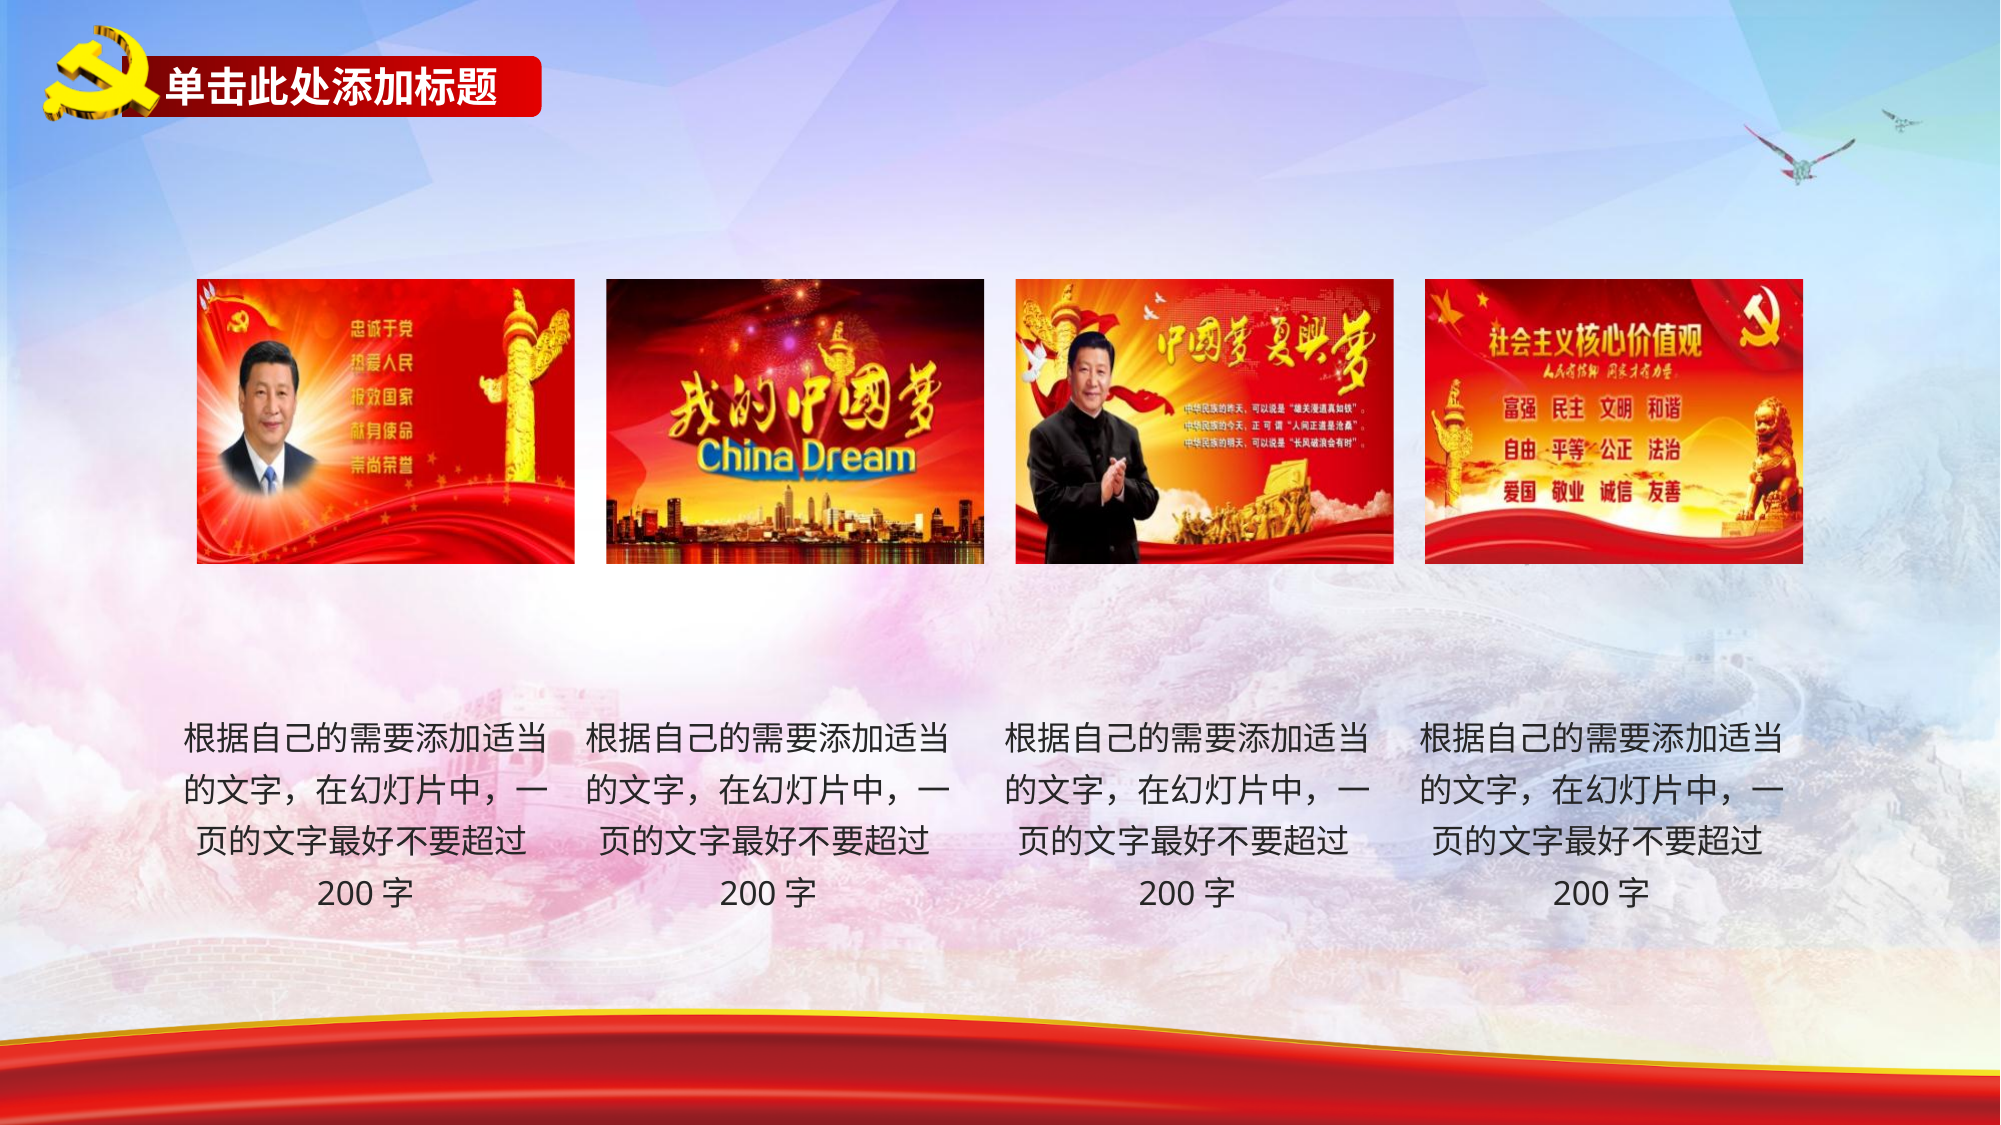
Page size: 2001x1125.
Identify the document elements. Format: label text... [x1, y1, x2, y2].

text_box [196, 279, 576, 564]
text_box [1015, 279, 1395, 564]
text_box 根据自己的需要添加适当的文字，在幻灯片中，一页的文字最好不要超过200字 [583, 705, 955, 934]
text_box [1424, 279, 1804, 564]
text_box 根据自己的需要添加适当的文字，在幻灯片中，一页的文字最好不要超过200字 [1002, 705, 1373, 934]
text_box [605, 279, 985, 564]
picture [0, 0, 2001, 1125]
text_box 根据自己的需要添加适当的文字，在幻灯片中，一页的文字最好不要超过200字 [1416, 705, 1788, 934]
text_box 单击此处添加标题 [178, 53, 514, 119]
text_box 根据自己的需要添加适当的文字，在幻灯片中，一页的文字最好不要超过200字 [180, 705, 552, 934]
text_box [514, 54, 543, 118]
